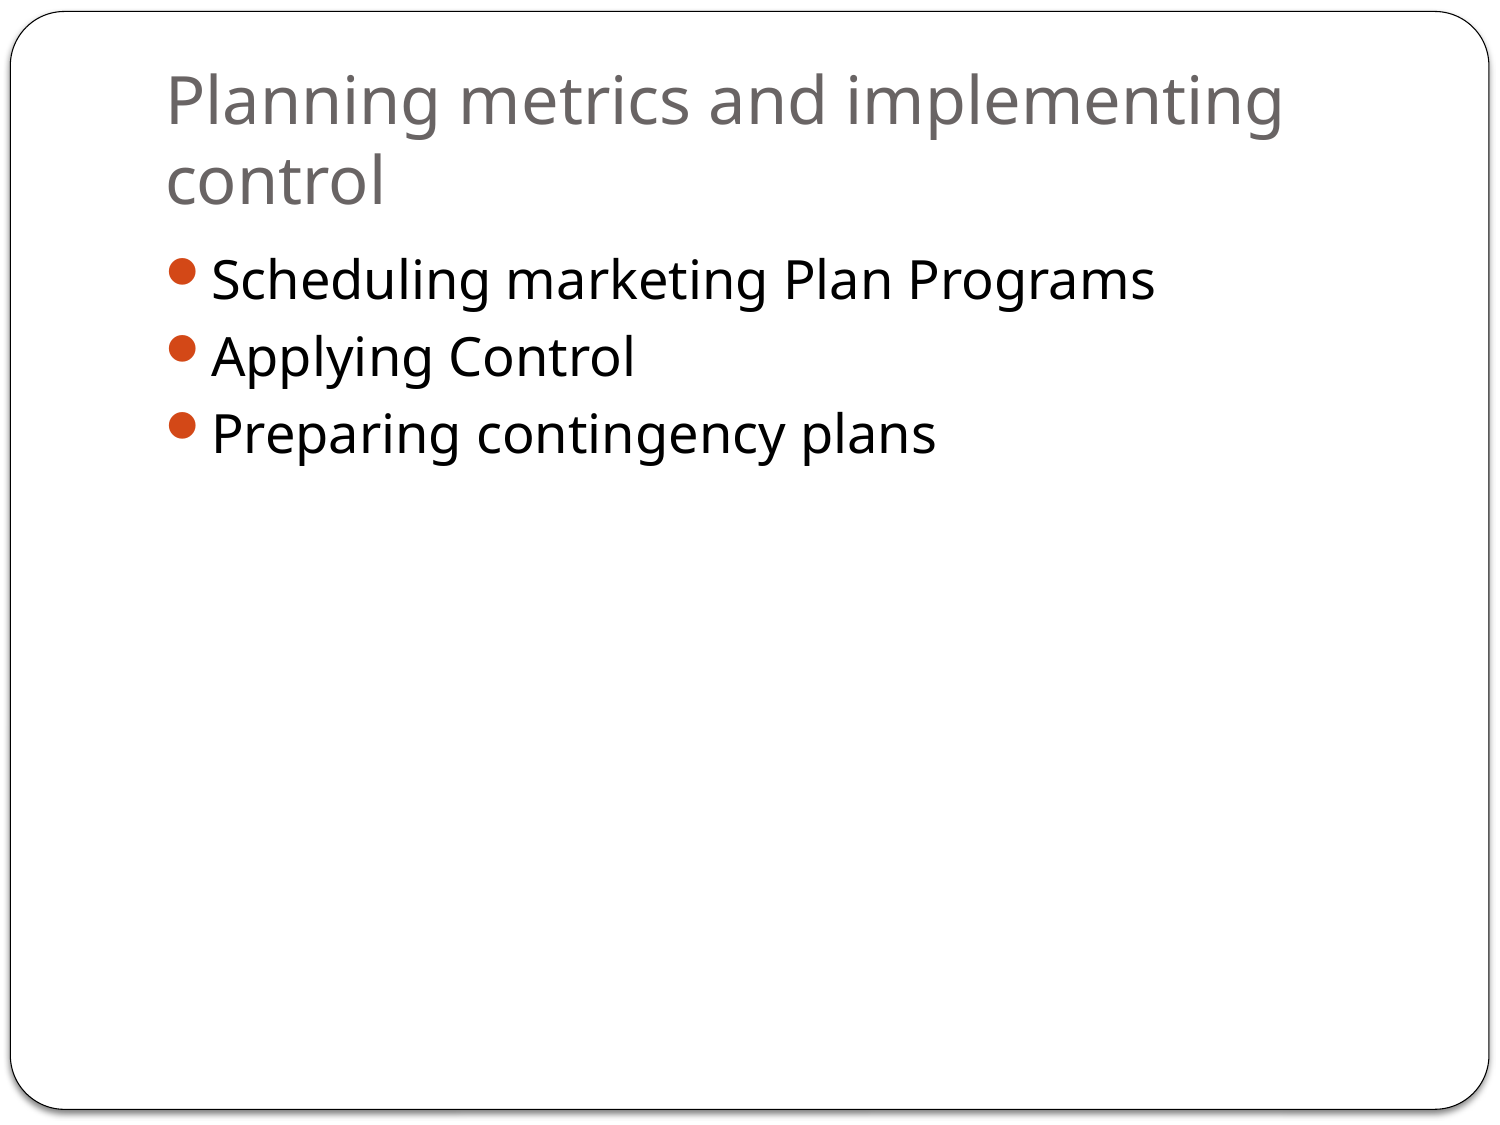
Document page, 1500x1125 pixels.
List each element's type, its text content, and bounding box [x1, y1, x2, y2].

list Scheduling marketing Plan Programs Applying Control Preparing contingency plans [149, 237, 1426, 988]
title Planning metrics and implementing control [149, 44, 1426, 233]
